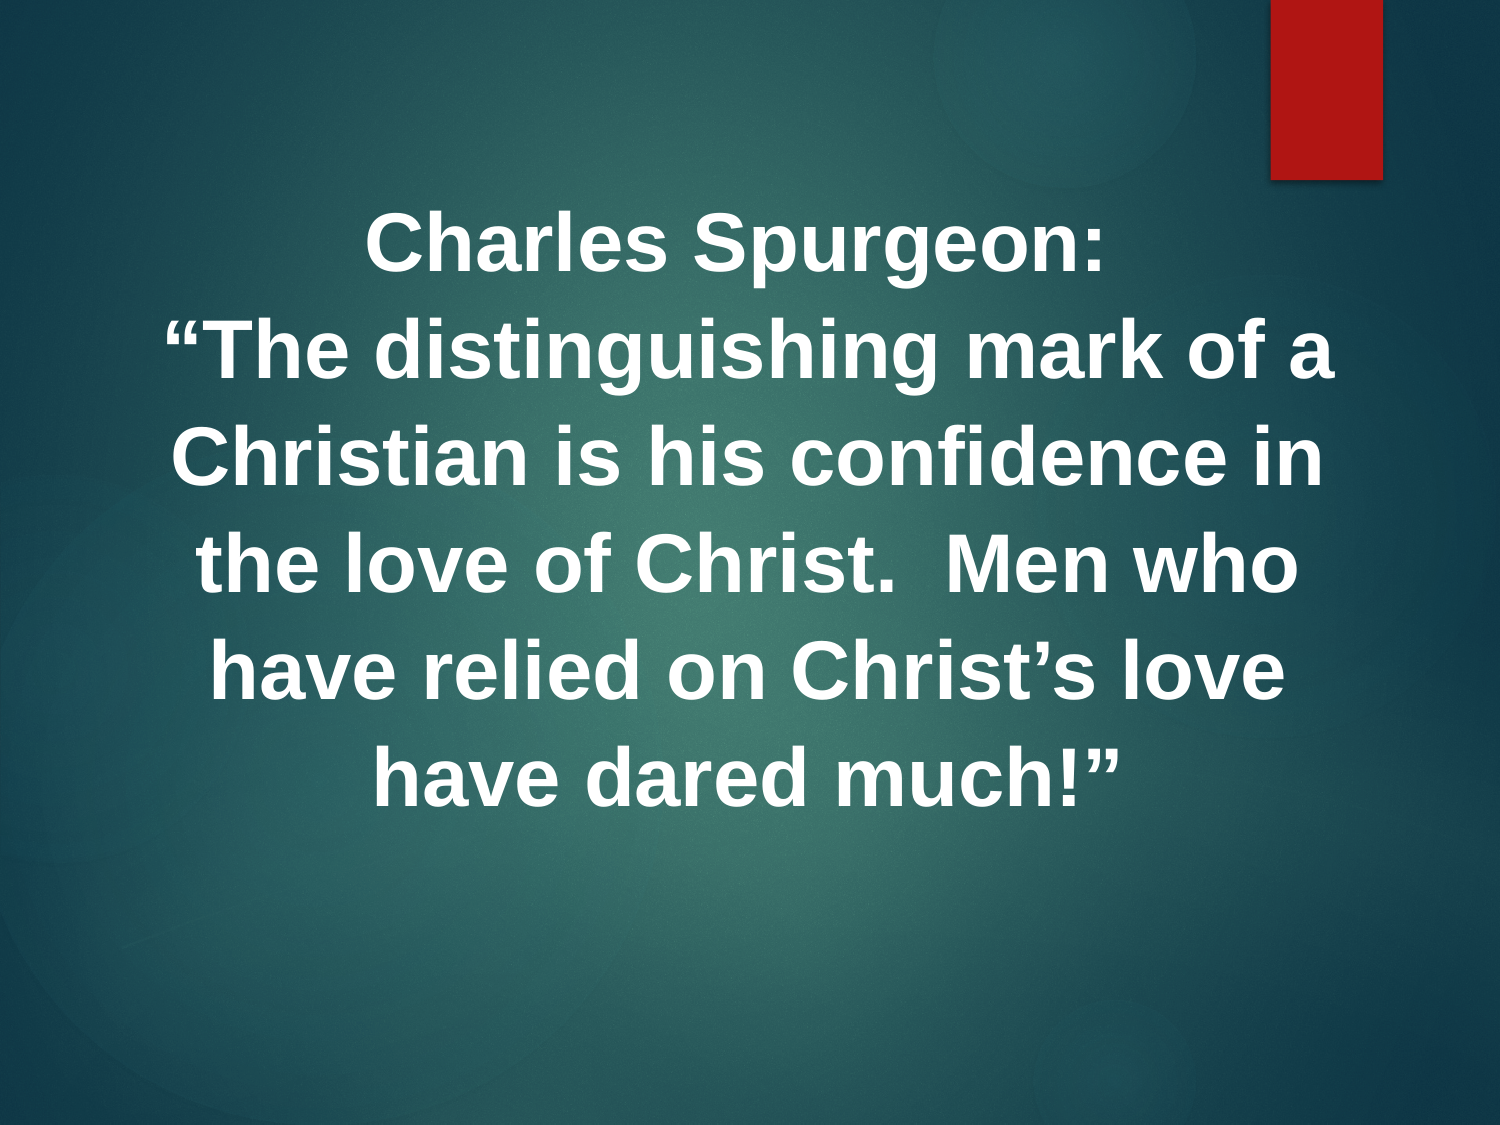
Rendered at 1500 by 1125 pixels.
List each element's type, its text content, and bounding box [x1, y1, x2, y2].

text_box Charles Spurgeon: “The distinguishing mark of a Christian is his confidence in the love of Christ. Men who have relied on Christ’s love have dared much!” [100, 173, 1396, 831]
